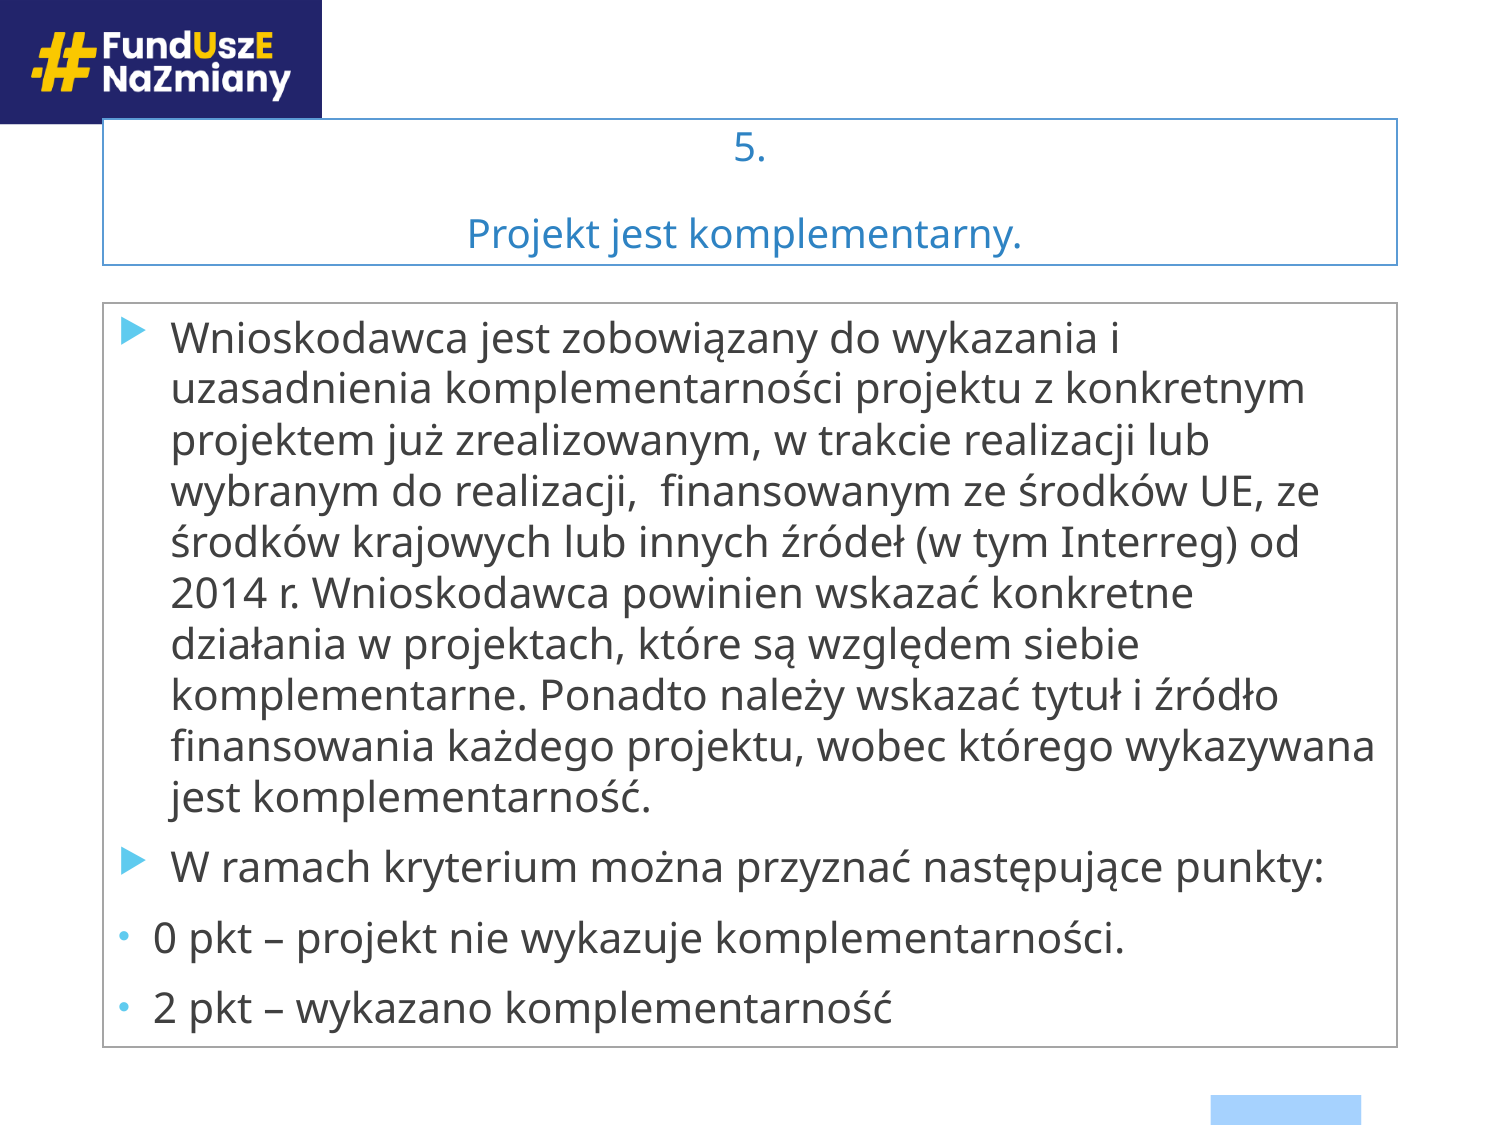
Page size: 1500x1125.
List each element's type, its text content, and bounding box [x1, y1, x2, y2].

list Wnioskodawca jest zobowiązany do wykazania i uzasadnienia komplementarności projektu z konkretnym projektem już zrealizowanym, w trakcie realizacji lub wybranym do realizacji, finansowanym ze środków UE, ze środków krajowych lub innych źródeł (w tym Interreg) od 2014 r. Wnioskodawca powinien wskazać konkretne działania w projektach, które są względem siebie komplementarne. Ponadto należy wskazać tytuł i źródło finansowania każdego projektu, wobec którego wykazywana jest komplementarność. W ramach kryterium można przyznać następujące punkty: 0 pkt – projekt nie wykazuje komplementarności. 2 pkt – wykazano komplementarność [102, 302, 1398, 1048]
picture [0, 0, 1500, 1125]
title 5. Projekt jest komplementarny. [102, 118, 1398, 266]
